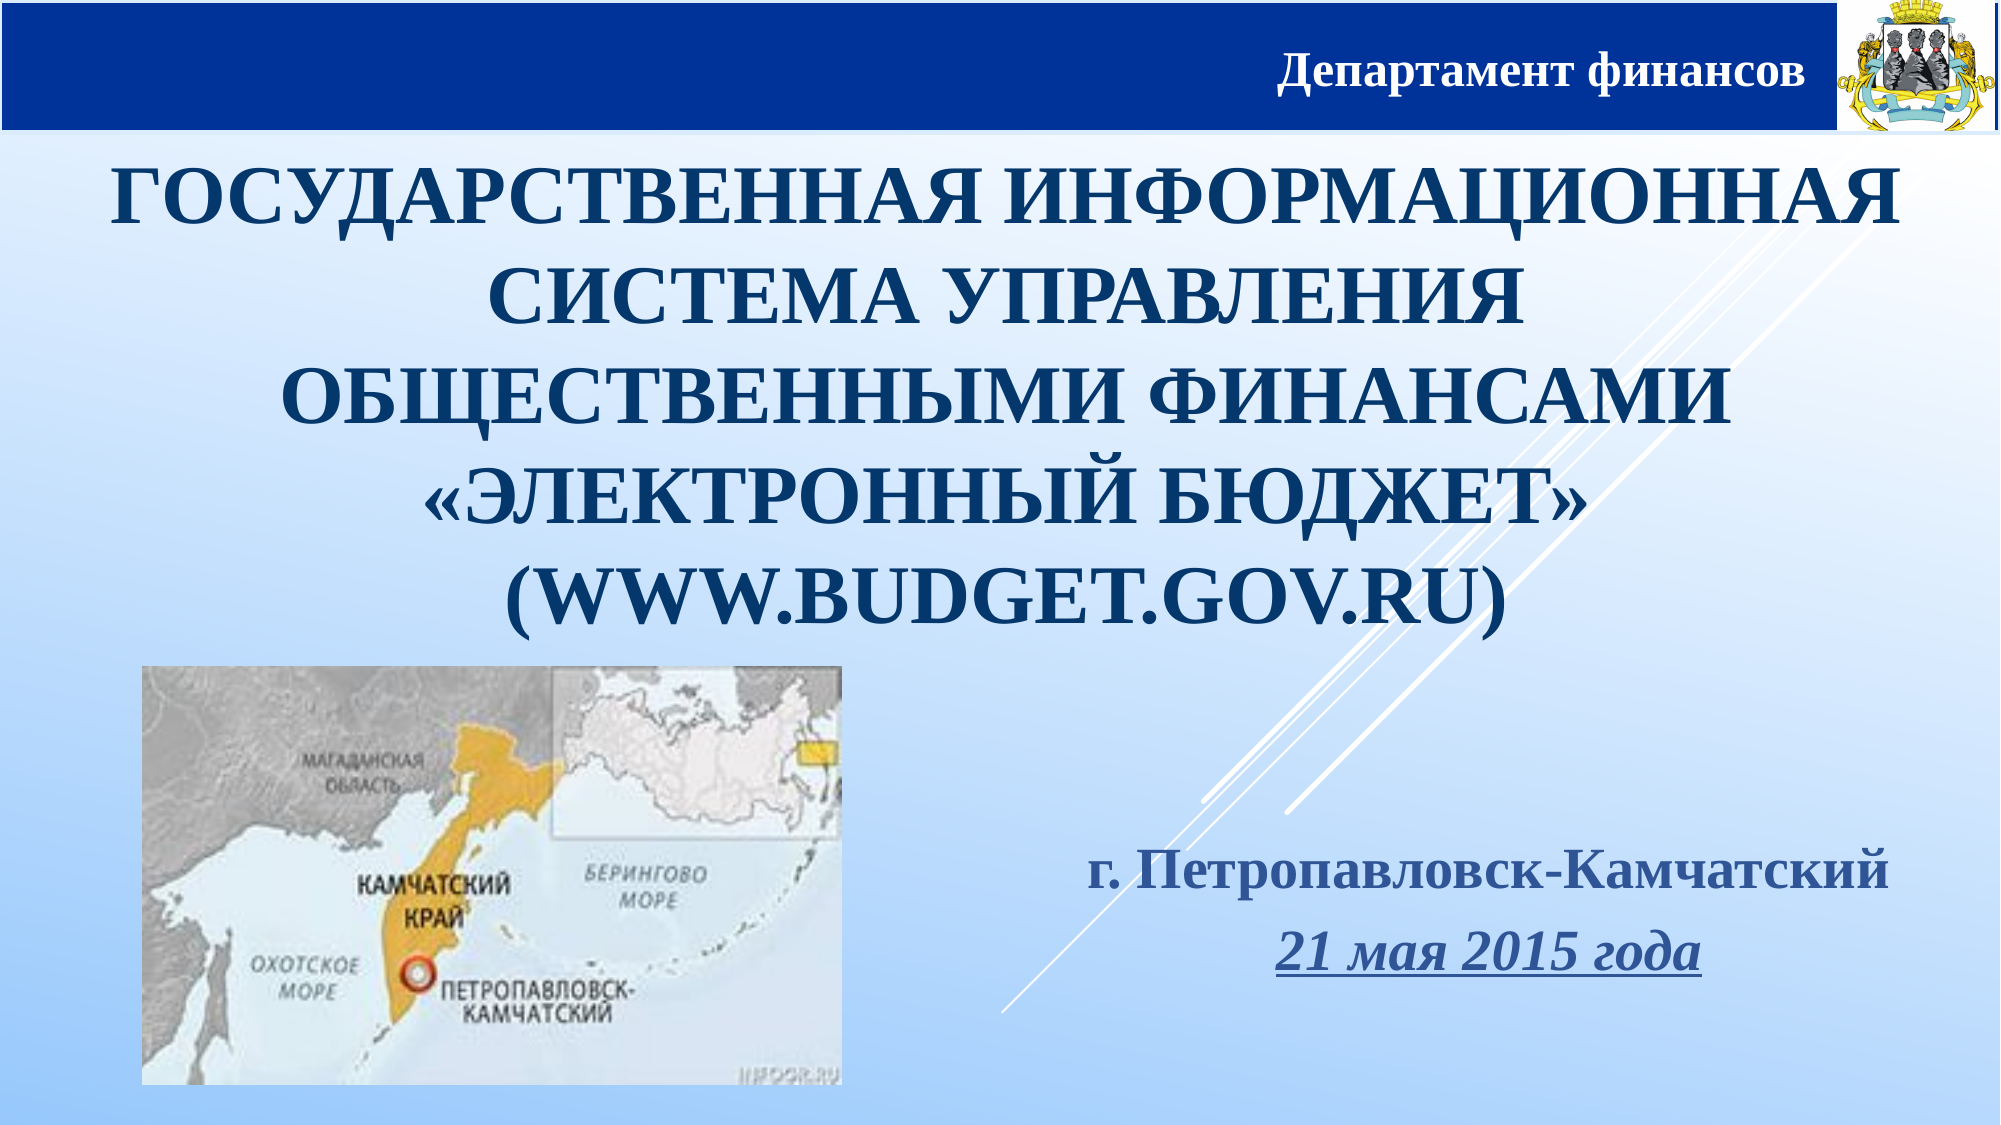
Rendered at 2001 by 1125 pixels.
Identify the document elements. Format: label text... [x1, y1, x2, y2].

title государственная информационная система управления общественными финансами «Электронный бюджет» (www.budget.gov.ru) [52, 134, 1960, 667]
subtitle г. Петропавловск-Камчатский 21 мая 2015 года [1061, 741, 1917, 1061]
text_box Департамент финансов [0, 0, 2000, 134]
picture [141, 665, 842, 1085]
picture [1837, 0, 1995, 131]
